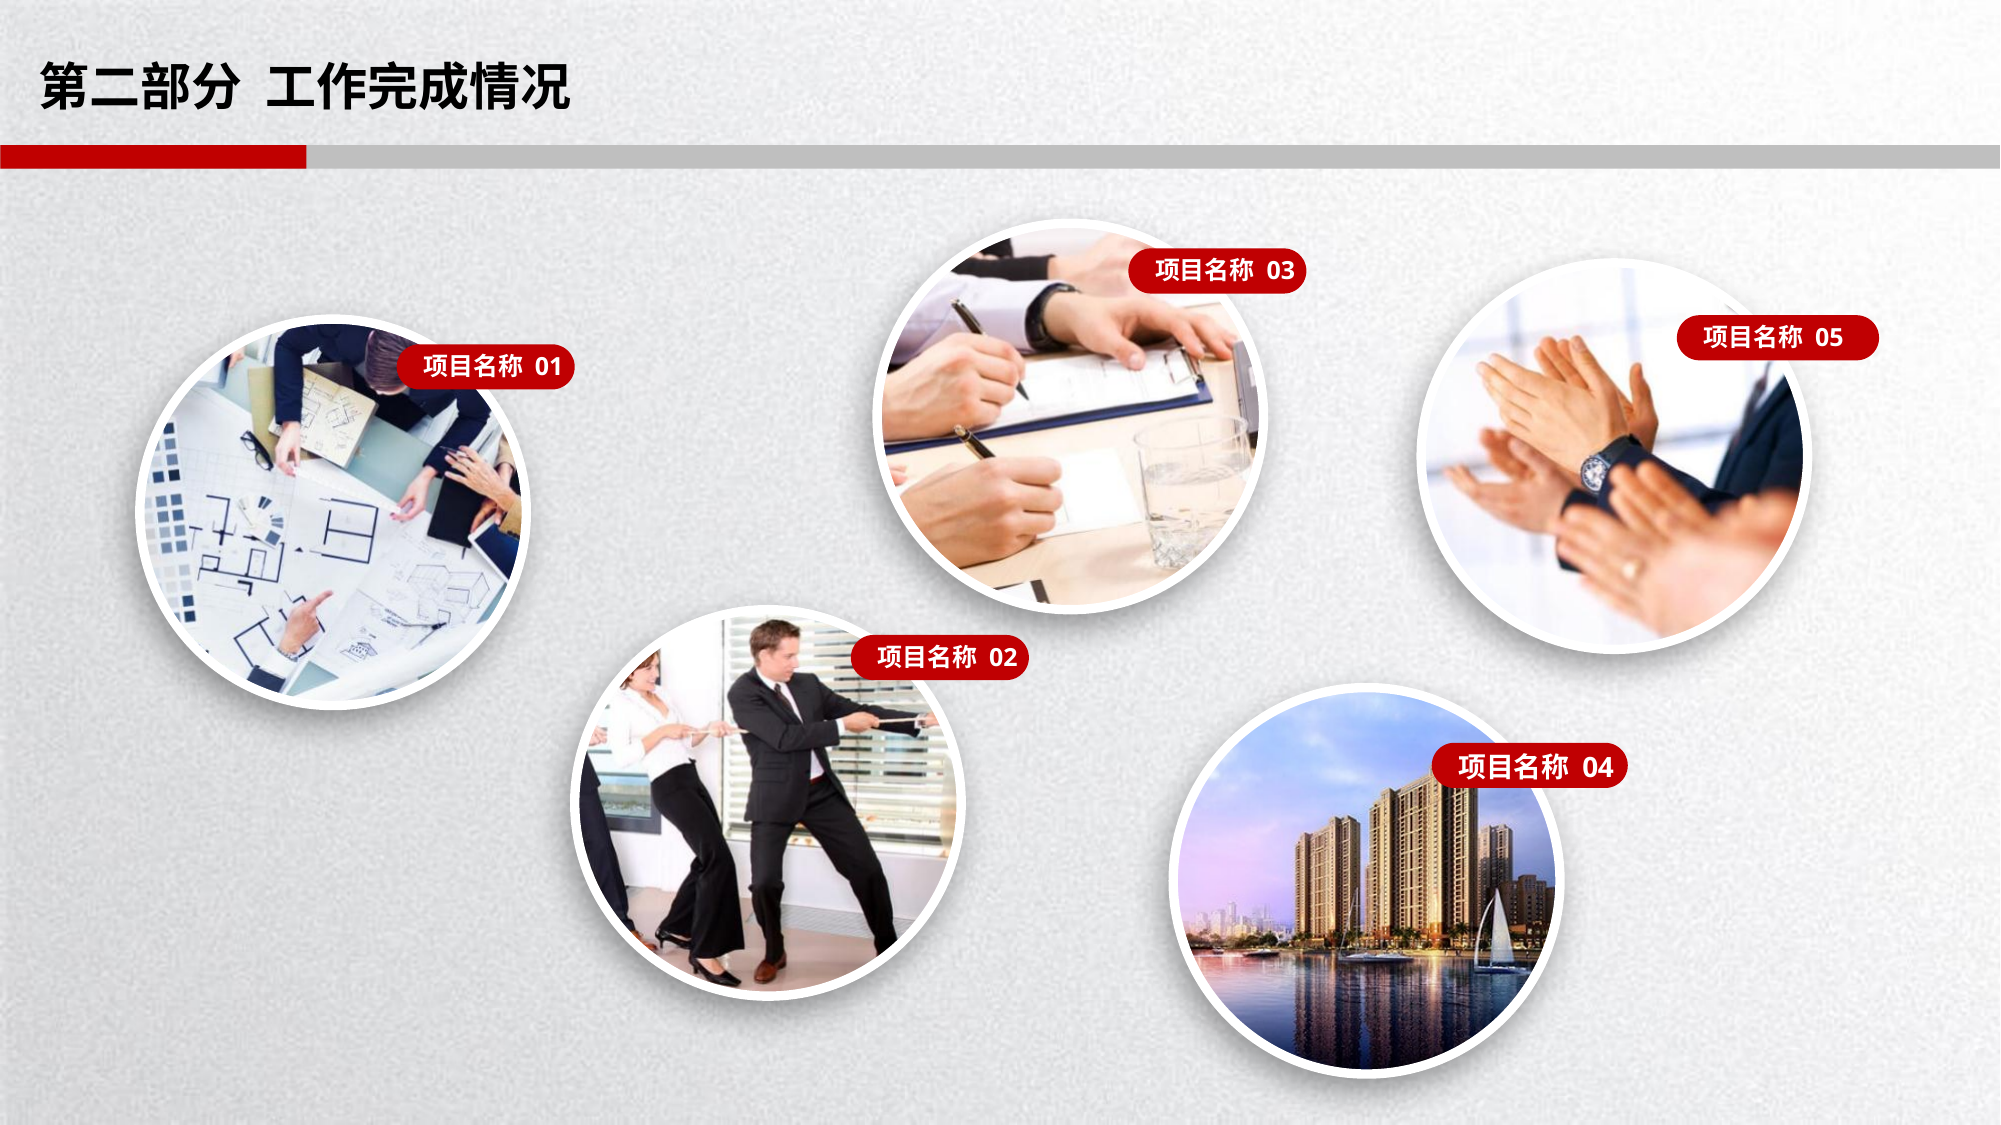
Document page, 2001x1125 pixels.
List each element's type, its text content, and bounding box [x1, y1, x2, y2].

text_box 项目名称 05 [1812, 315, 1880, 361]
picture [0, 0, 2001, 1125]
text_box 项目名称 04 [1565, 742, 1628, 788]
title 第二部分 工作完成情况 [23, 47, 1824, 124]
text_box 项目名称 03 [1269, 248, 1307, 294]
text_box 项目名称 01 [532, 344, 575, 390]
text_box 项目名称 02 [966, 634, 1029, 681]
